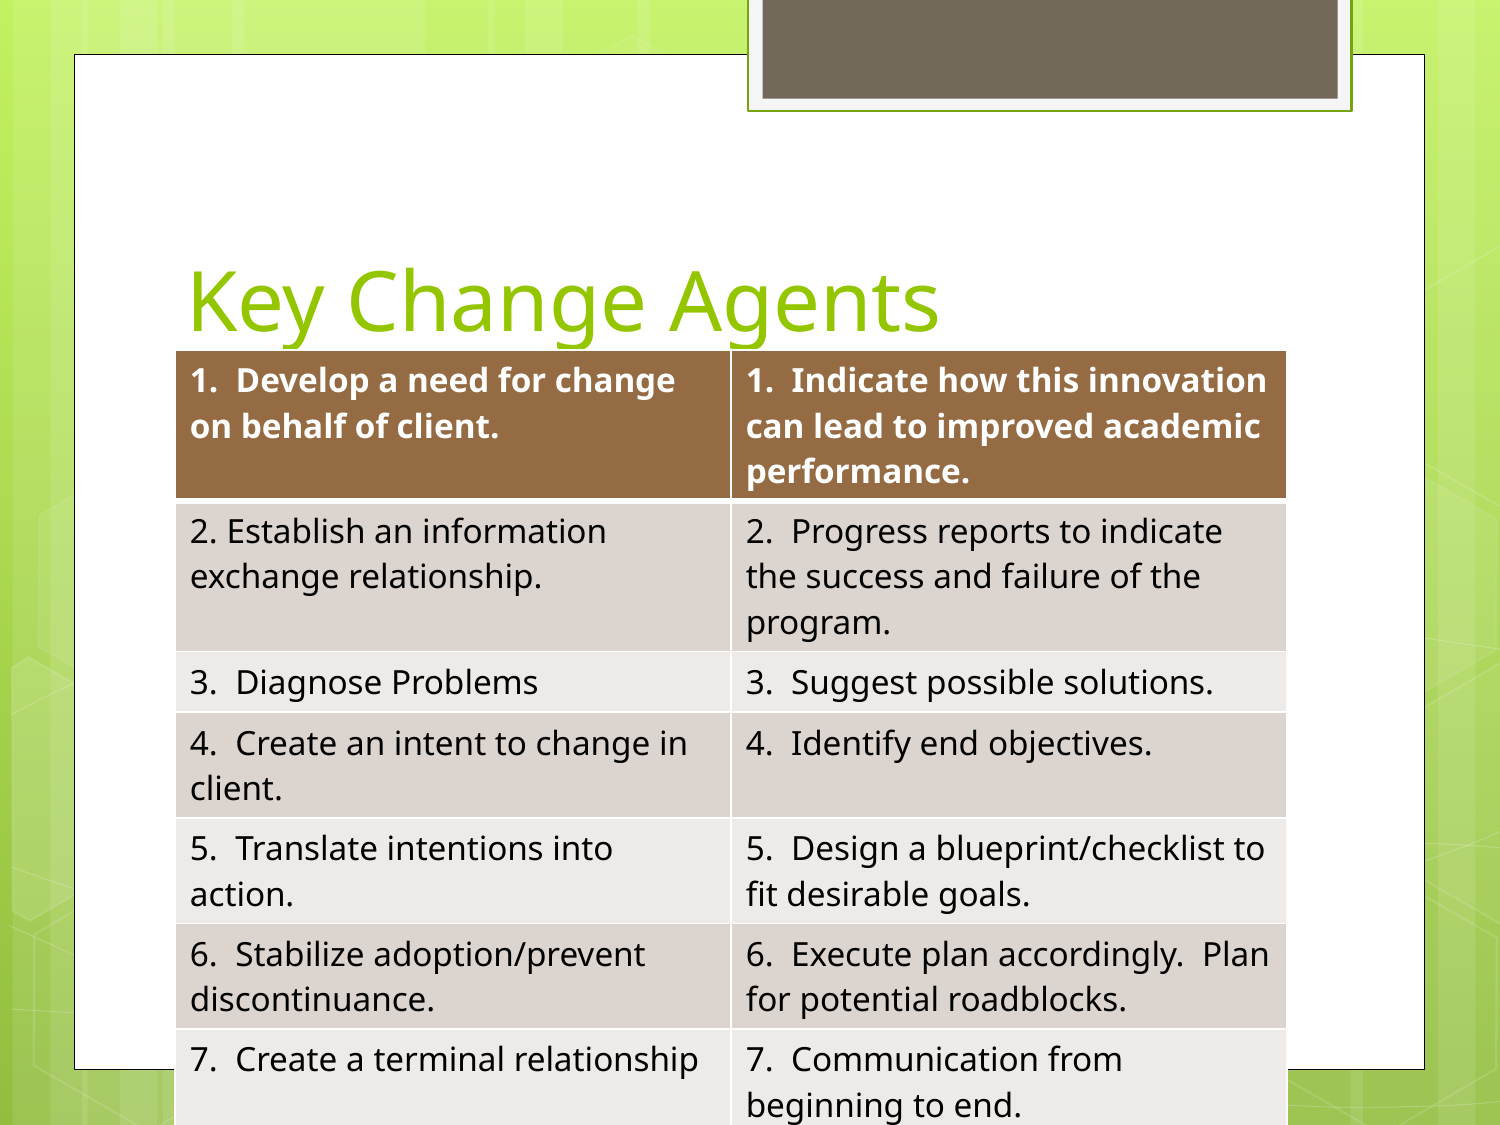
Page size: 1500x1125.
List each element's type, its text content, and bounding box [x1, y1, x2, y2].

title Key Change Agents [171, 168, 1324, 357]
table_header 1. Develop a need for change on behalf of client. [176, 351, 730, 498]
table_cell 5. Translate intentions into action. [176, 819, 730, 923]
table_cell 2. Progress reports to indicate the success and failure of the program. [732, 504, 1286, 651]
table_cell 5. Design a blueprint/checklist to fit desirable goals. [732, 819, 1286, 923]
table_cell 4. Create an intent to change in client. [176, 713, 730, 817]
table_cell 3. Diagnose Problems [176, 652, 730, 711]
table_cell 7. Create a terminal relationship [176, 1030, 730, 1125]
table_header 1. Indicate how this innovation can lead to improved academic performance. [732, 351, 1286, 498]
table_cell 7. Communication from beginning to end. [732, 1030, 1286, 1125]
table_cell 6. Stabilize adoption/prevent discontinuance. [176, 924, 730, 1028]
table_cell 4. Identify end objectives. [732, 713, 1286, 817]
table_cell 6. Execute plan accordingly. Plan for potential roadblocks. [732, 924, 1286, 1028]
table_cell 2. Establish an information exchange relationship. [176, 504, 730, 651]
table_cell 3. Suggest possible solutions. [732, 652, 1286, 711]
